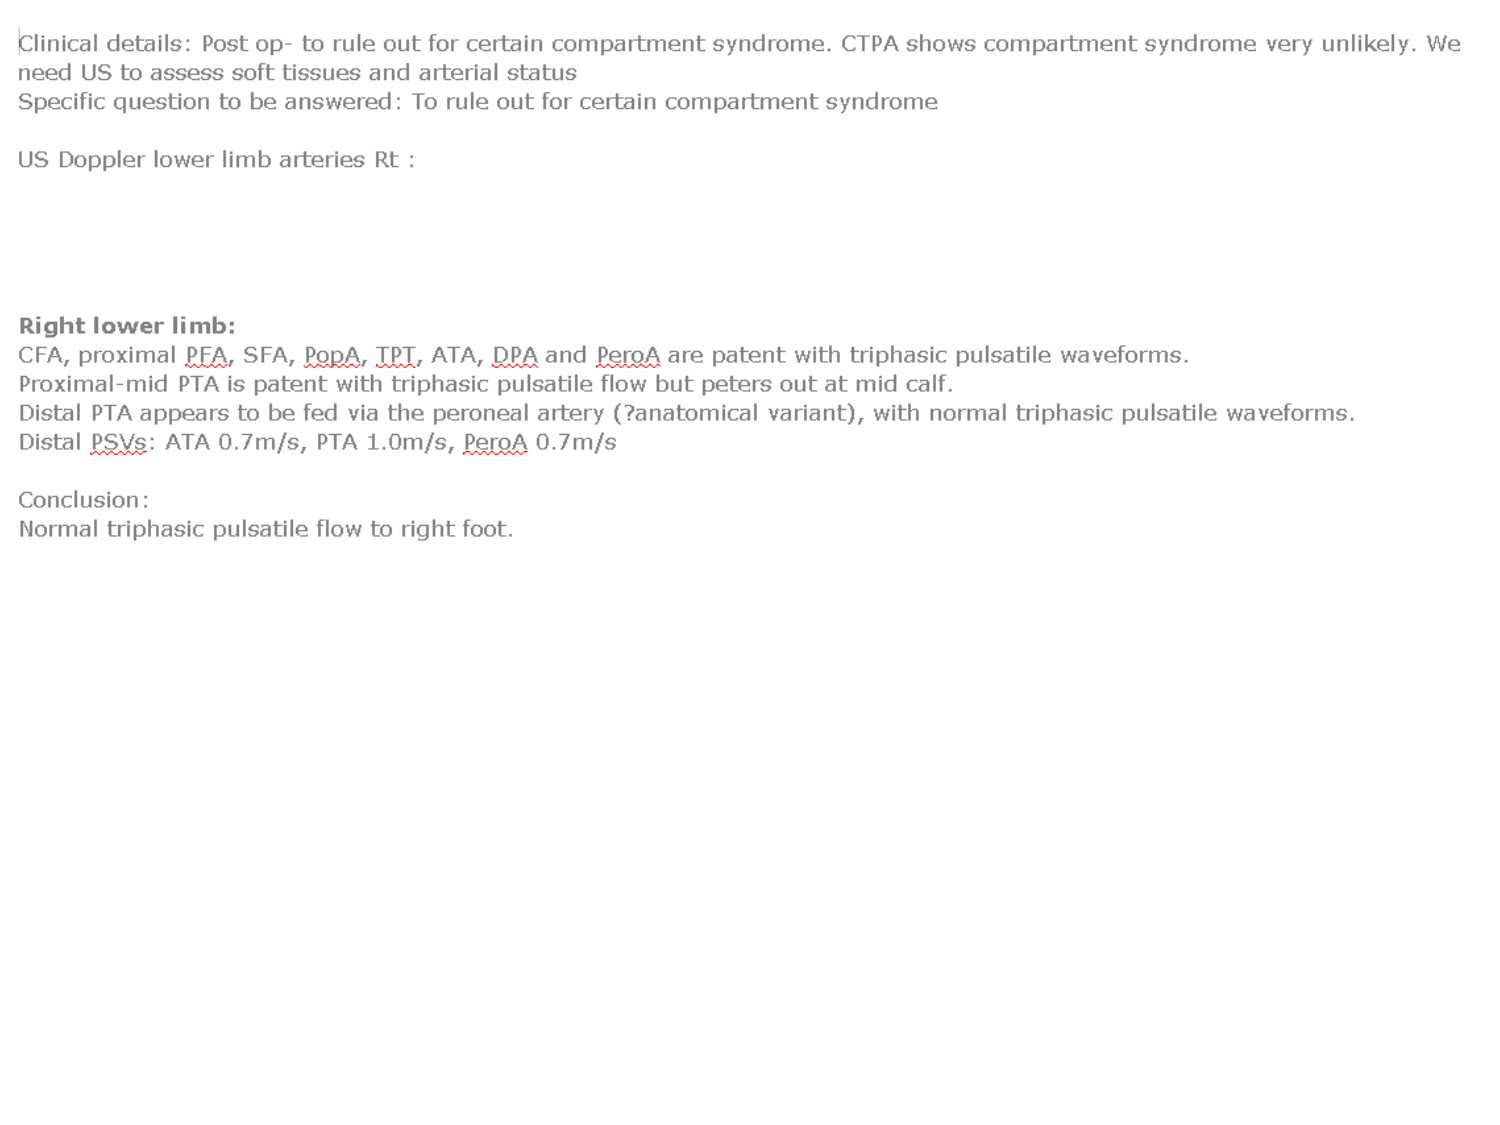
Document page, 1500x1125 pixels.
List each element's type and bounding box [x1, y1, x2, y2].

picture [18, 312, 1476, 546]
picture [18, 25, 1476, 191]
